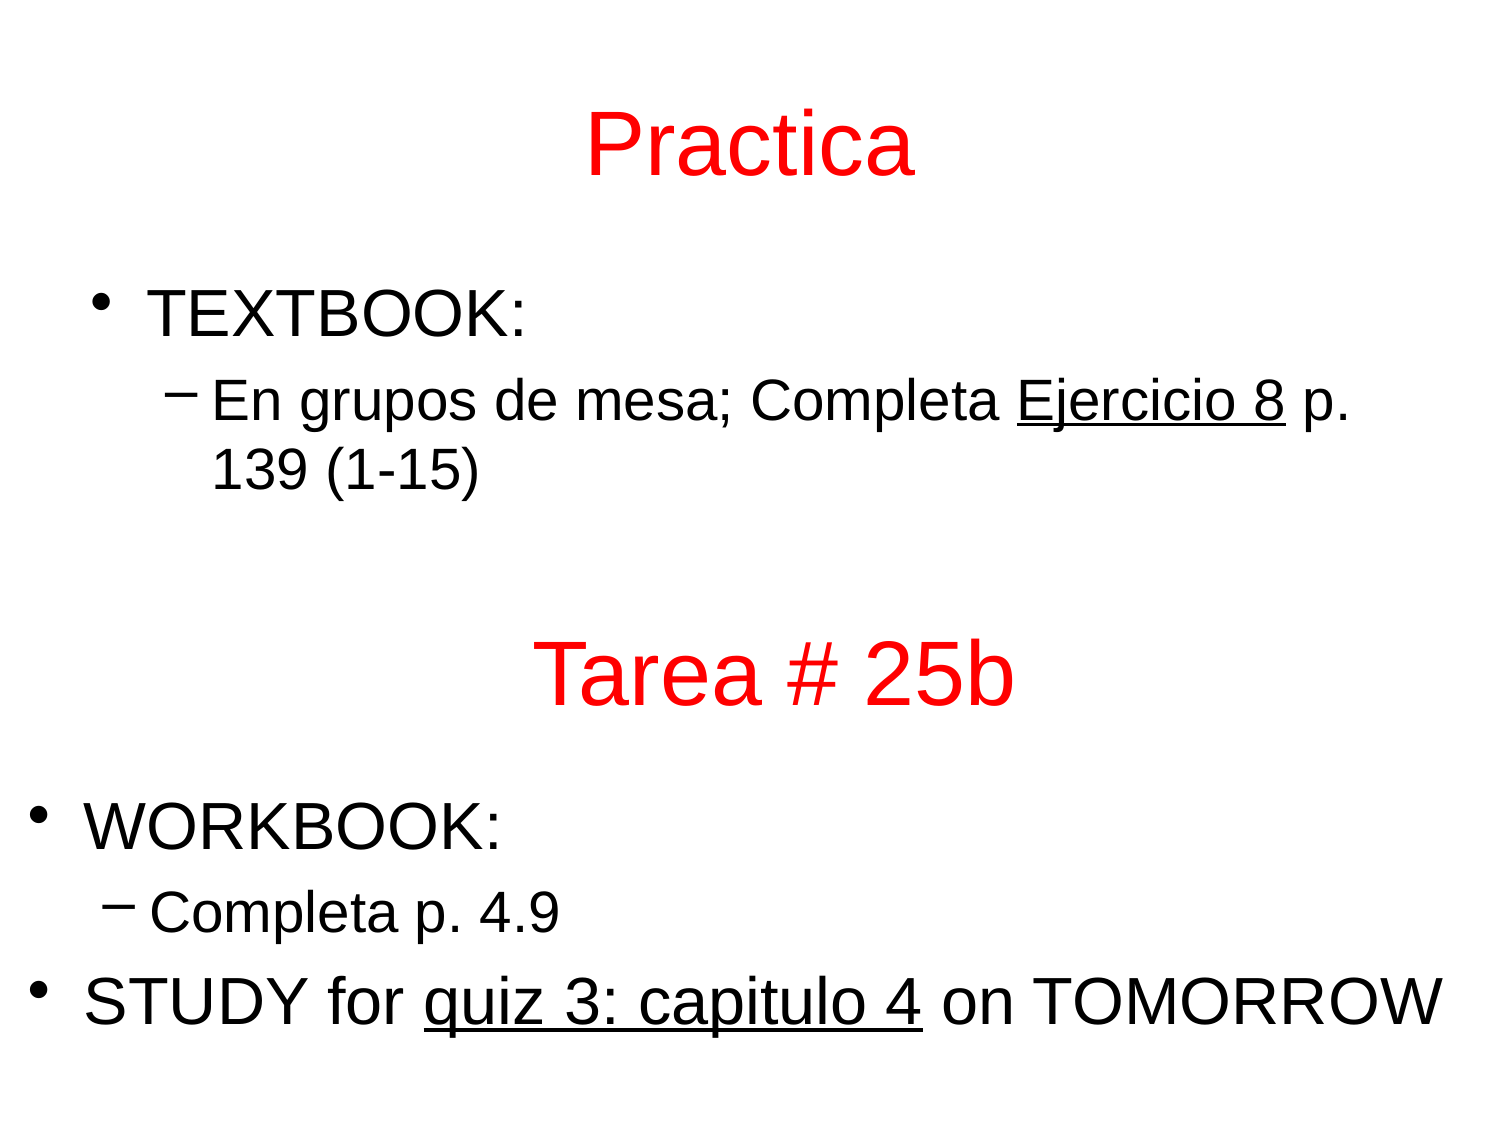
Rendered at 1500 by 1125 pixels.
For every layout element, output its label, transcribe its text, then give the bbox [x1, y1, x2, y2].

text_box WORKBOOK: Completa p. 4.9 STUDY for quiz 3: capitulo 4 on TOMORROW [12, 774, 1500, 988]
text_box Tarea # 25b [99, 575, 1450, 763]
list TEXTBOOK: En grupos de mesa; Completa Ejercicio 8 p. 139 (1-15) [75, 988, 1425, 1005]
list TEXTBOOK: En grupos de mesa; Completa Ejercicio 8 p. 139 (1-15) [75, 262, 1425, 774]
title Practica [75, 45, 1425, 233]
